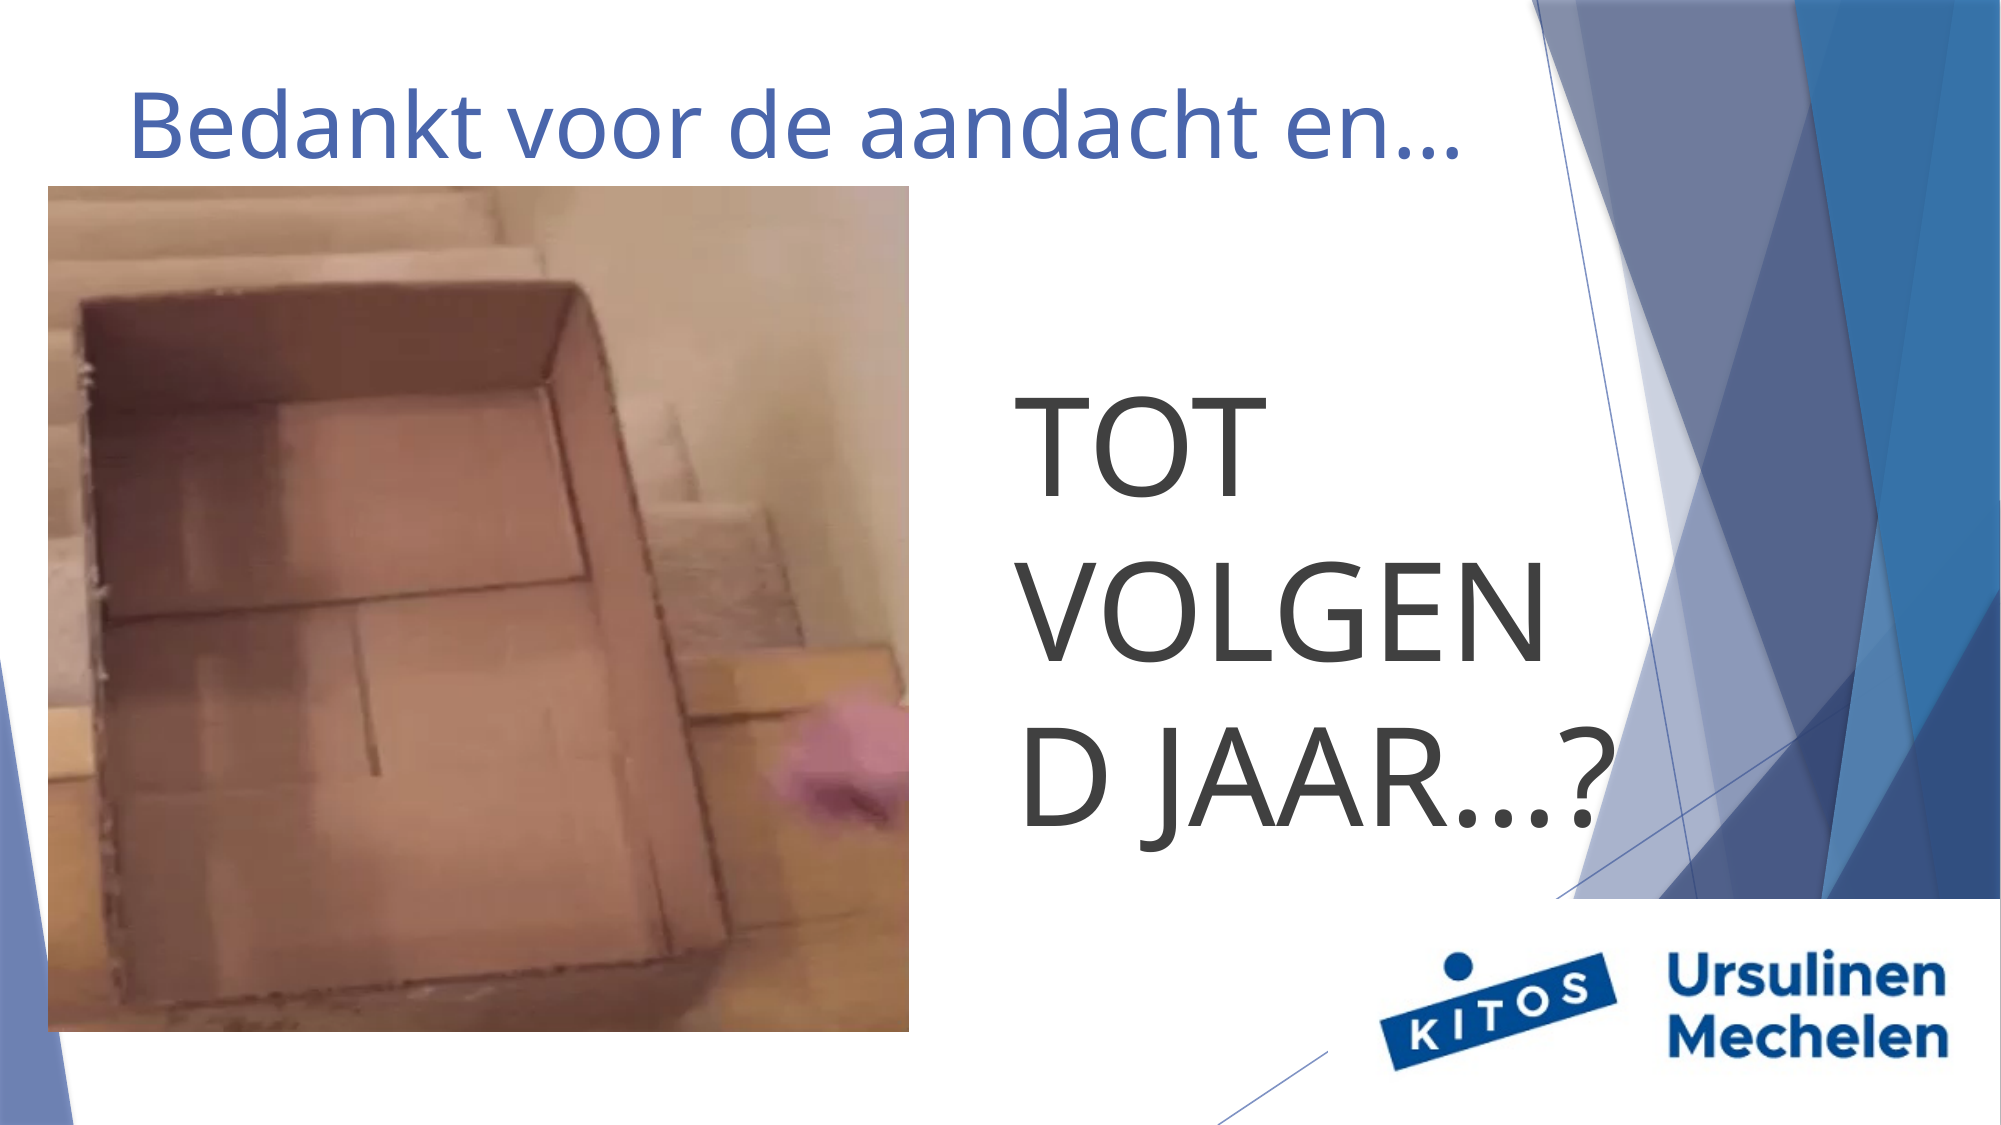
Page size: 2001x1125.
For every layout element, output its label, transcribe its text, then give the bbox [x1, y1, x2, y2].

title Bedankt voor de aandacht en… [111, 59, 1522, 276]
list TOT VOLGEND JAAR…? [999, 351, 1650, 1125]
picture [1327, 899, 2000, 1125]
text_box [47, 185, 910, 1034]
